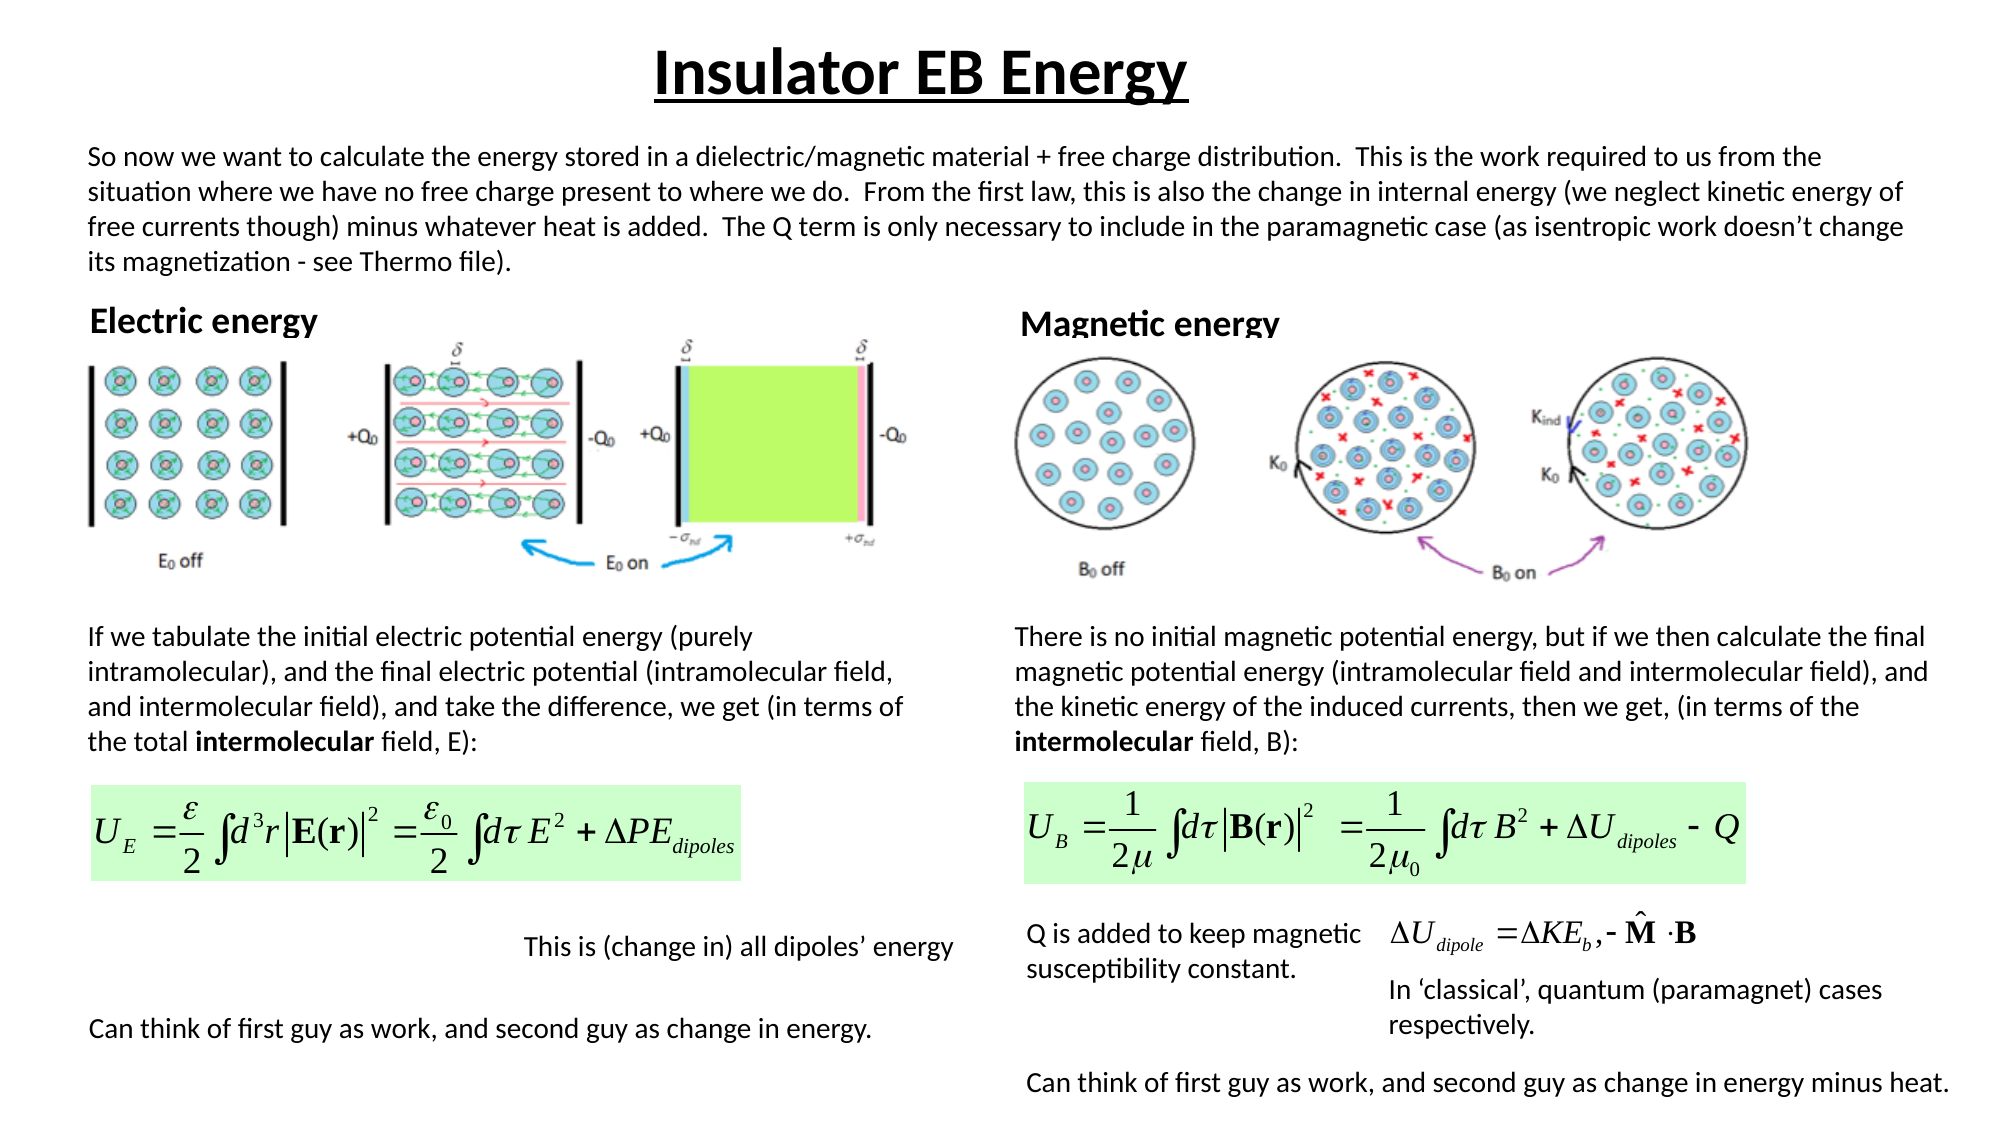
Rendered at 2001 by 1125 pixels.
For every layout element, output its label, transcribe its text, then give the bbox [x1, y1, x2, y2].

text_box Can think of first guy as work, and second guy as change in energy minus heat. [1011, 1056, 1971, 1106]
text_box Can think of first guy as work, and second guy as change in energy. [74, 1002, 921, 1053]
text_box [1023, 781, 1747, 885]
picture [74, 338, 922, 580]
text_box Electric energy [74, 288, 334, 338]
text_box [90, 784, 742, 881]
text_box There is no initial magnetic potential energy, but if we then calculate the final magnetic potential energy (intramolecular field and intermolecular field), and the kinetic energy of the induced currents, then we get, (in terms of the intermolecular field, B): [999, 609, 1960, 765]
title Insulator EB Energy [508, 28, 1334, 116]
text_box If we tabulate the initial electric potential energy (purely intramolecular), and the final electric potential (intramolecular field, and intermolecular field), and take the difference, we get (in terms of the total intermolecular field, E): [72, 609, 959, 765]
text_box So now we want to calculate the energy stored in a dielectric/magnetic material + free charge distribution. This is the work required to us from the situation where we have no free charge present to where we do. From the first law, this is also the change in internal energy (we neglect kinetic energy of free currents though) minus whatever heat is added. The Q term is only necessary to include in the paramagnetic case (as isentropic work doesn’t change its magnetization - see Thermo file). [72, 130, 1927, 285]
text_box This is (change in) all dipoles’ energy [508, 919, 986, 970]
text_box Q is added to keep magnetic susceptibility constant. [1011, 907, 1386, 992]
text_box In ‘classical’, quantum (paramagnet) cases respectively. [1373, 963, 1974, 1048]
picture [999, 338, 1771, 604]
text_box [1385, 905, 1703, 963]
text_box Magnetic energy [1005, 291, 1296, 338]
